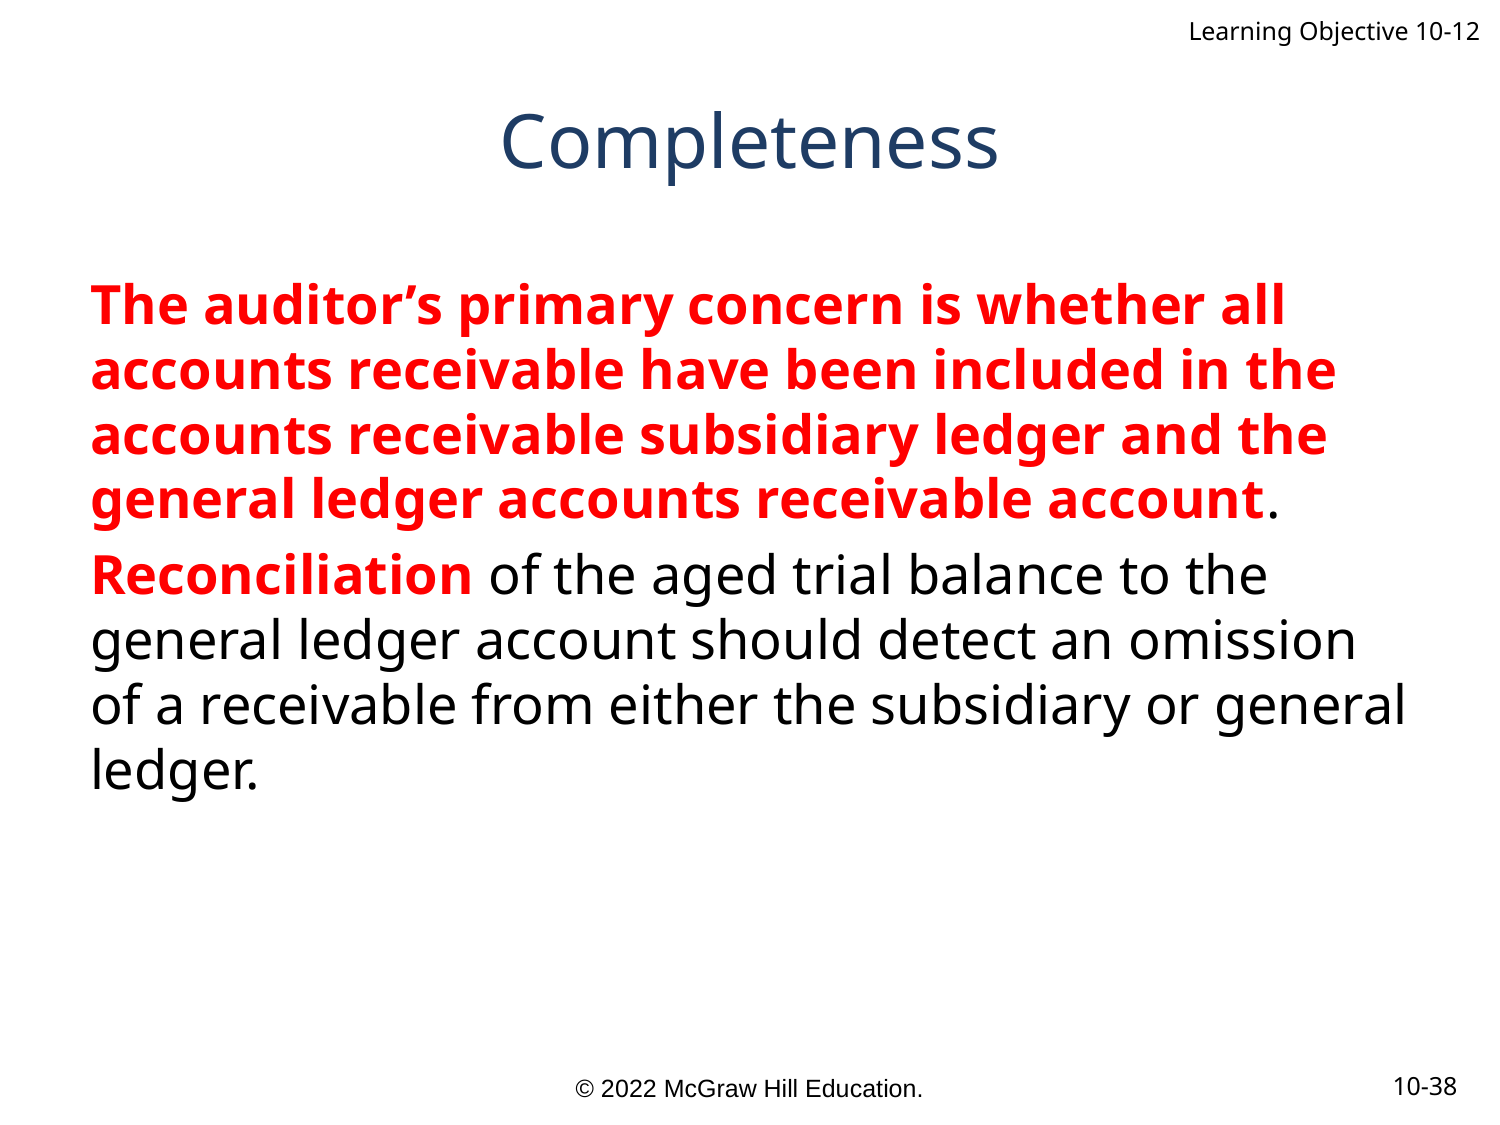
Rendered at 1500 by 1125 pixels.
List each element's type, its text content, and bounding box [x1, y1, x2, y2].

list The auditor’s primary concern is whether all accounts receivable have been included in the accounts receivable subsidiary ledger and the general ledger accounts receivable account. Reconciliation of the aged trial balance to the general ledger account should detect an omission of a receivable from either the subsidiary or general ledger. [75, 262, 1425, 1050]
title Completeness [75, 45, 1425, 233]
list Learning Objective 10-12 [908, 1, 1496, 60]
